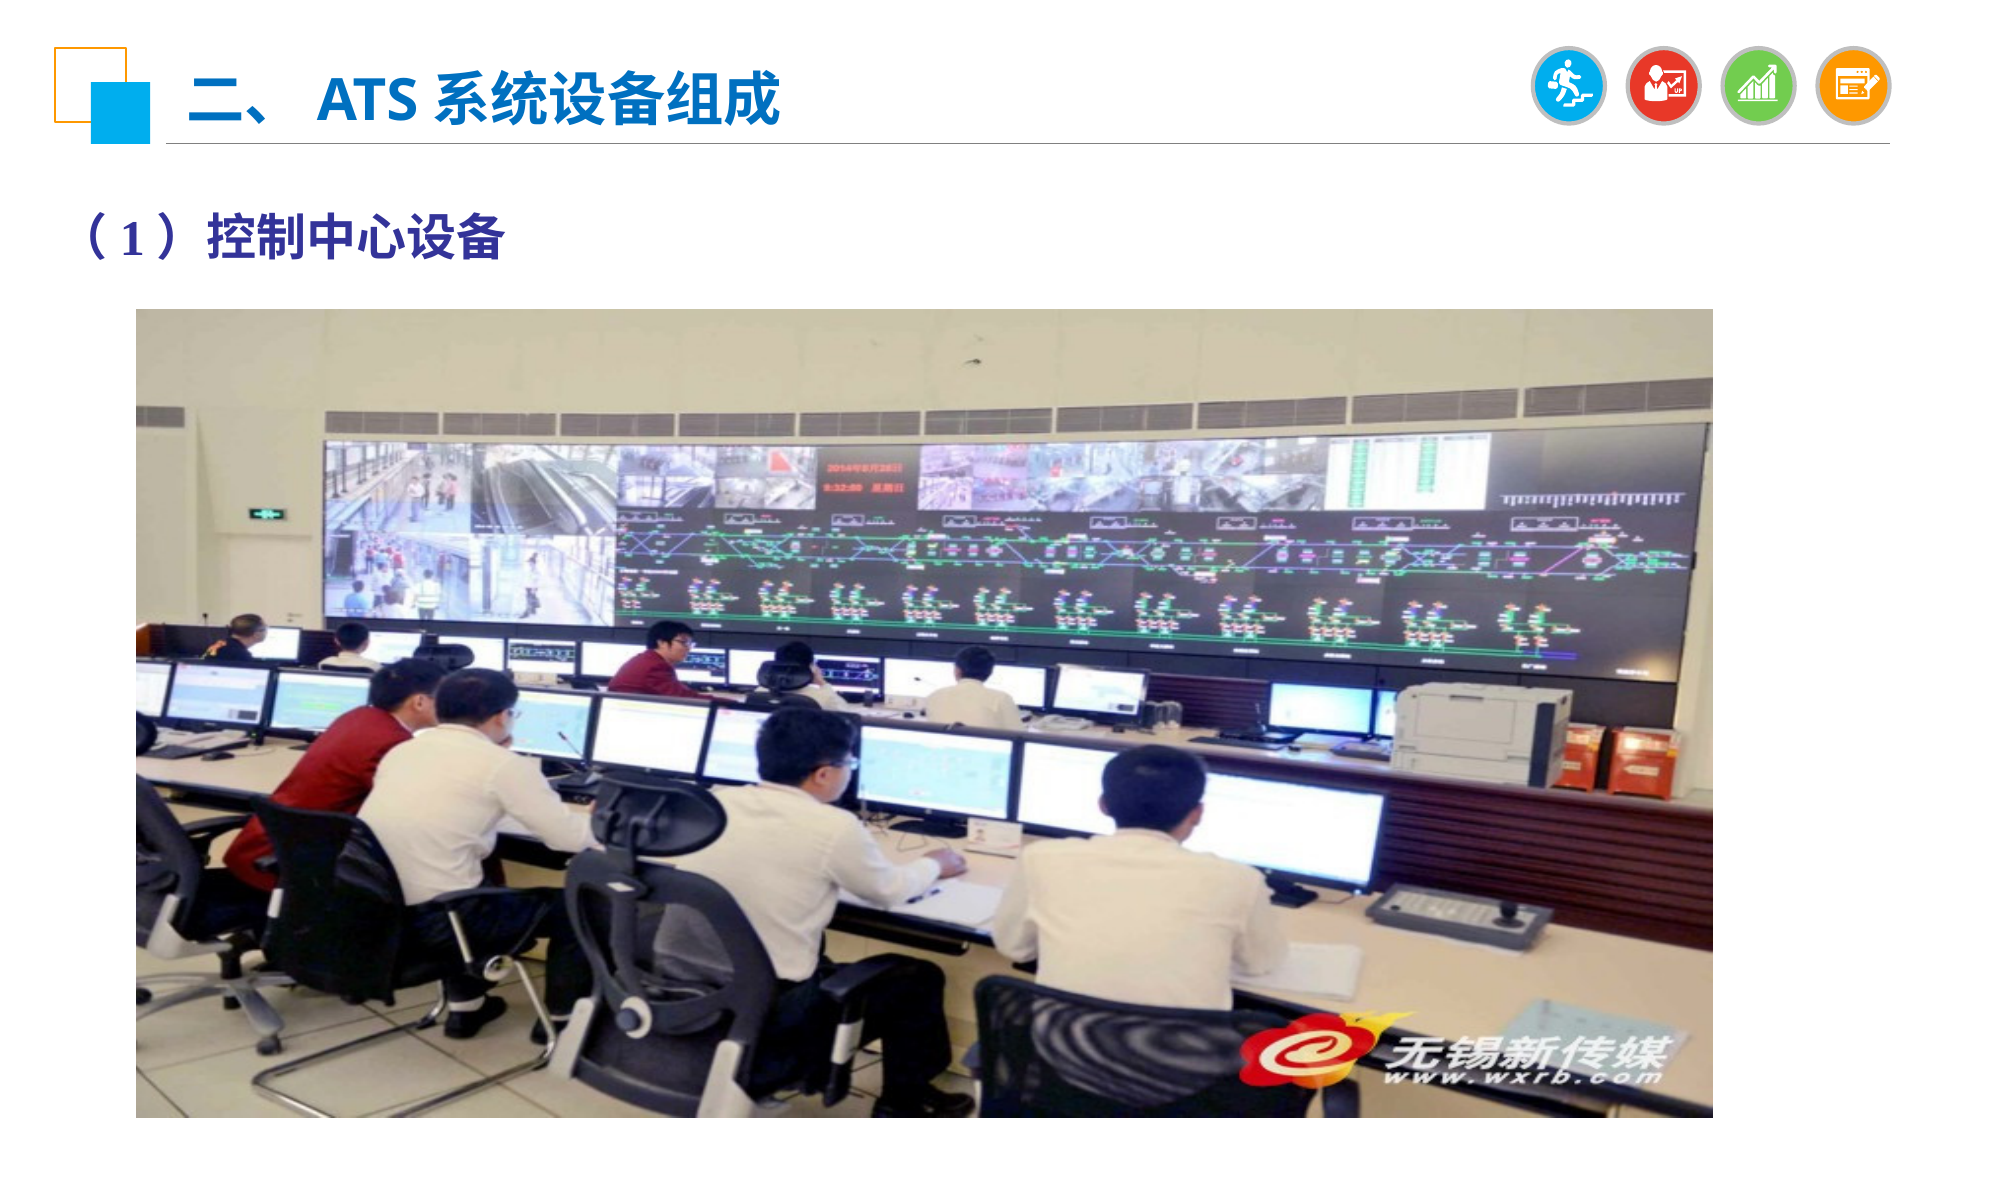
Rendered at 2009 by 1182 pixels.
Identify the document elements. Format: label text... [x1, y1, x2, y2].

text_box 二、ATS系统设备组成 [165, 51, 803, 142]
picture [136, 309, 1714, 1119]
text_box （1）控制中心设备 [43, 198, 1403, 274]
